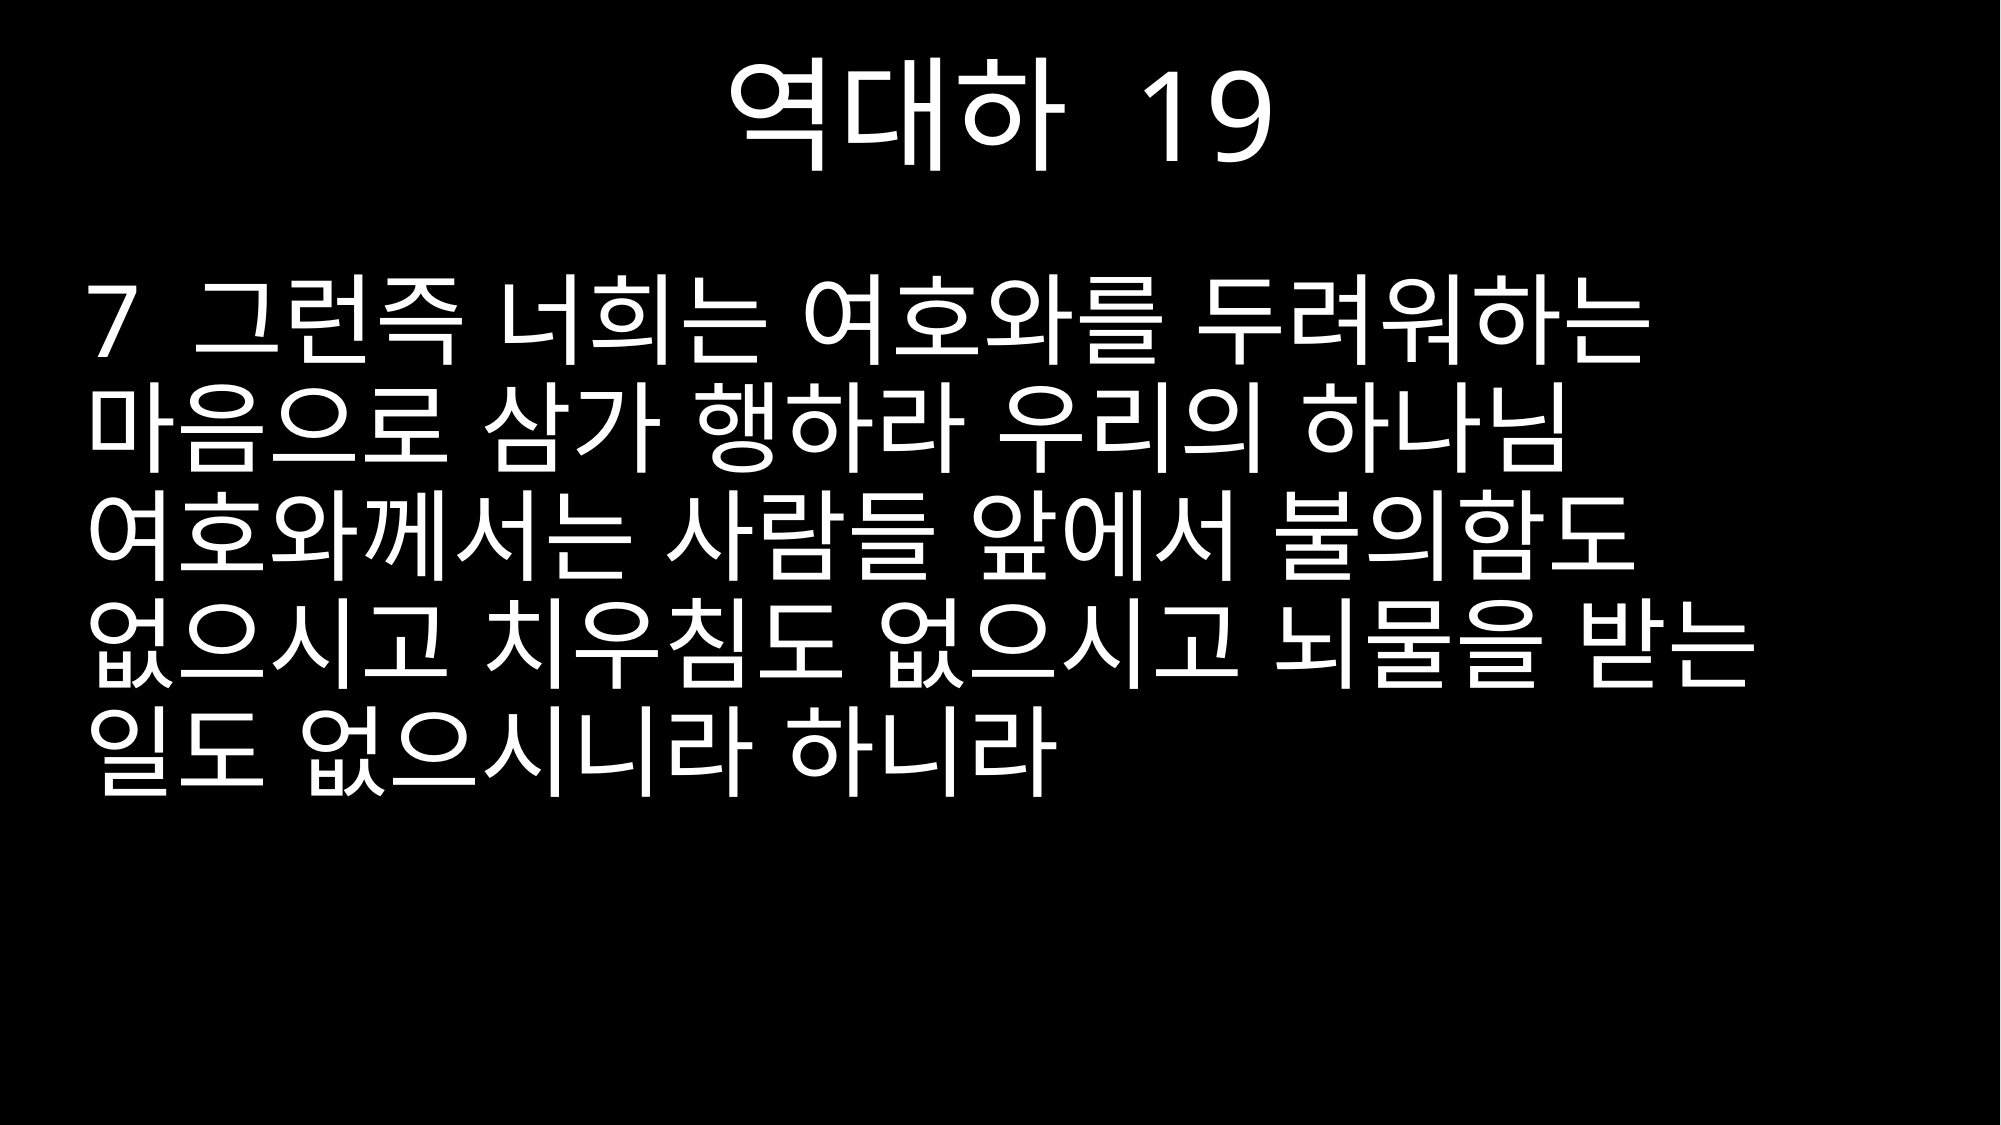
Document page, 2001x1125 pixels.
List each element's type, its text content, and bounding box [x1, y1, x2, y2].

list 7 그런즉 너희는 여호와를 두려워하는 마음으로 삼가 행하라 우리의 하나님 여호와께서는 사람들 앞에서 불의함도 없으시고 치우침도 없으시고 뇌물을 받는 일도 없으시니라 하니라 [69, 263, 1953, 423]
footer 역대하 19 [0, 32, 2000, 192]
picture [0, 0, 2001, 1125]
